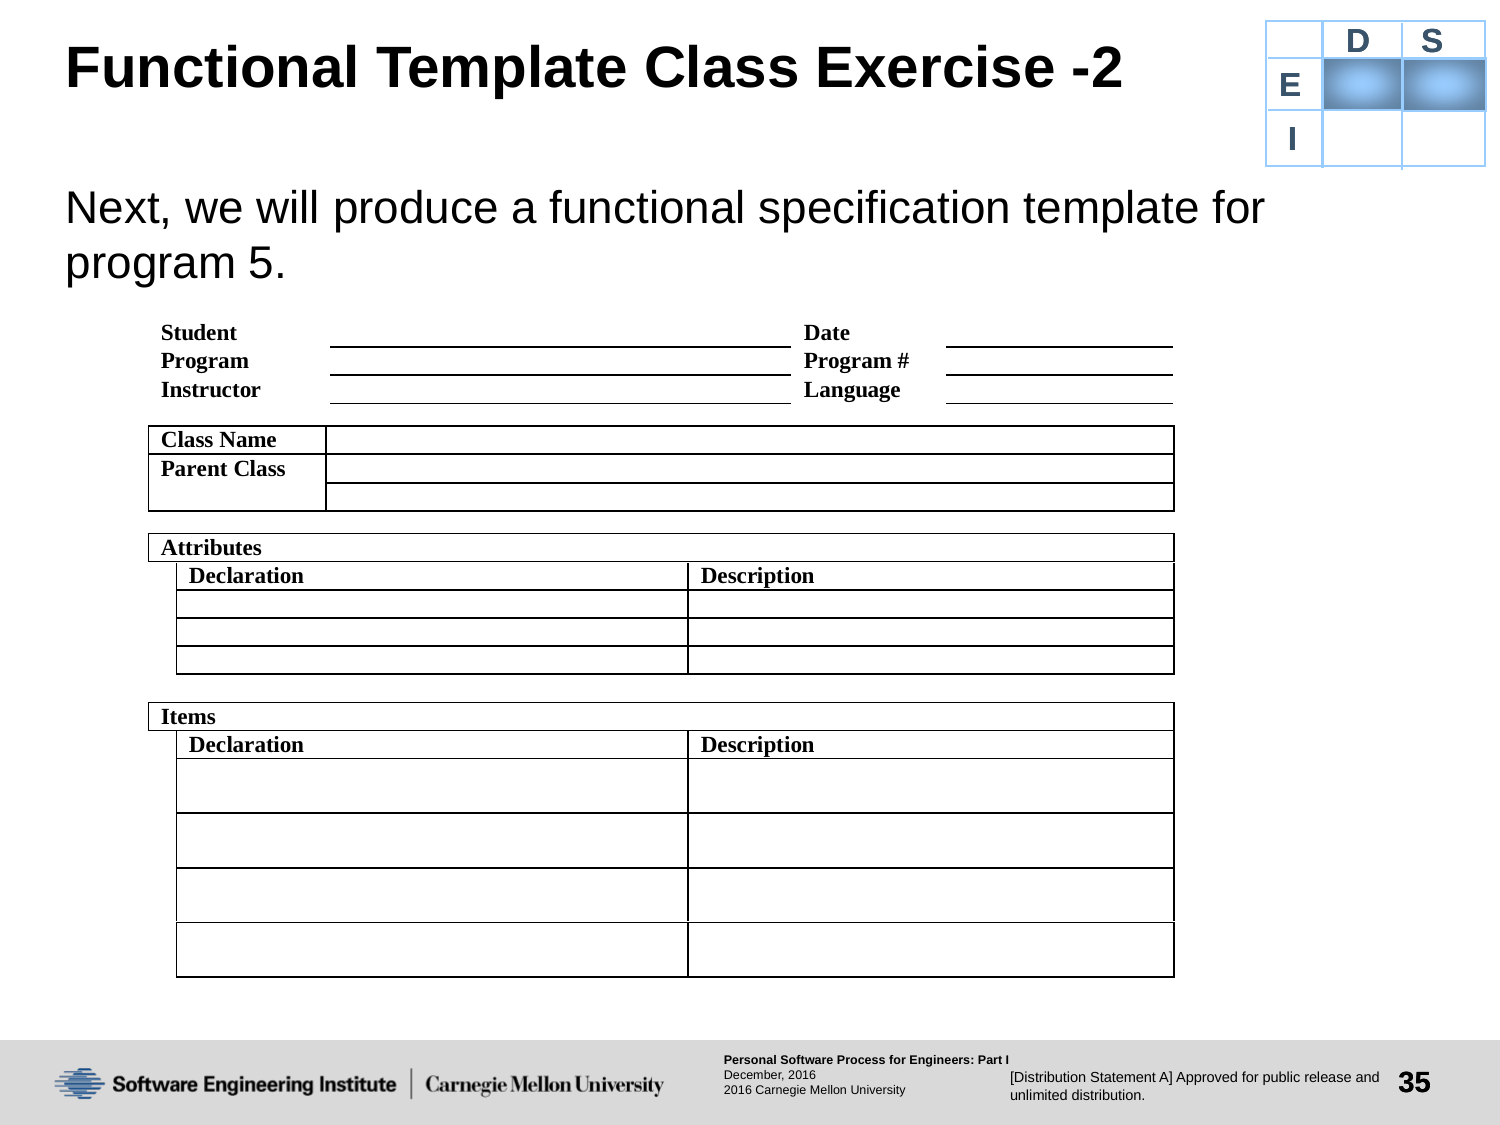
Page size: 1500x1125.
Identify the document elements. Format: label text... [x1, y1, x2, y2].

picture [1264, 12, 1491, 174]
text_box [63, 319, 1252, 1009]
list Next, we will produce a functional specification template for program 5. [65, 177, 1431, 1000]
picture [46, 1061, 673, 1104]
title Functional Template Class Exercise -2 [65, 37, 1264, 148]
